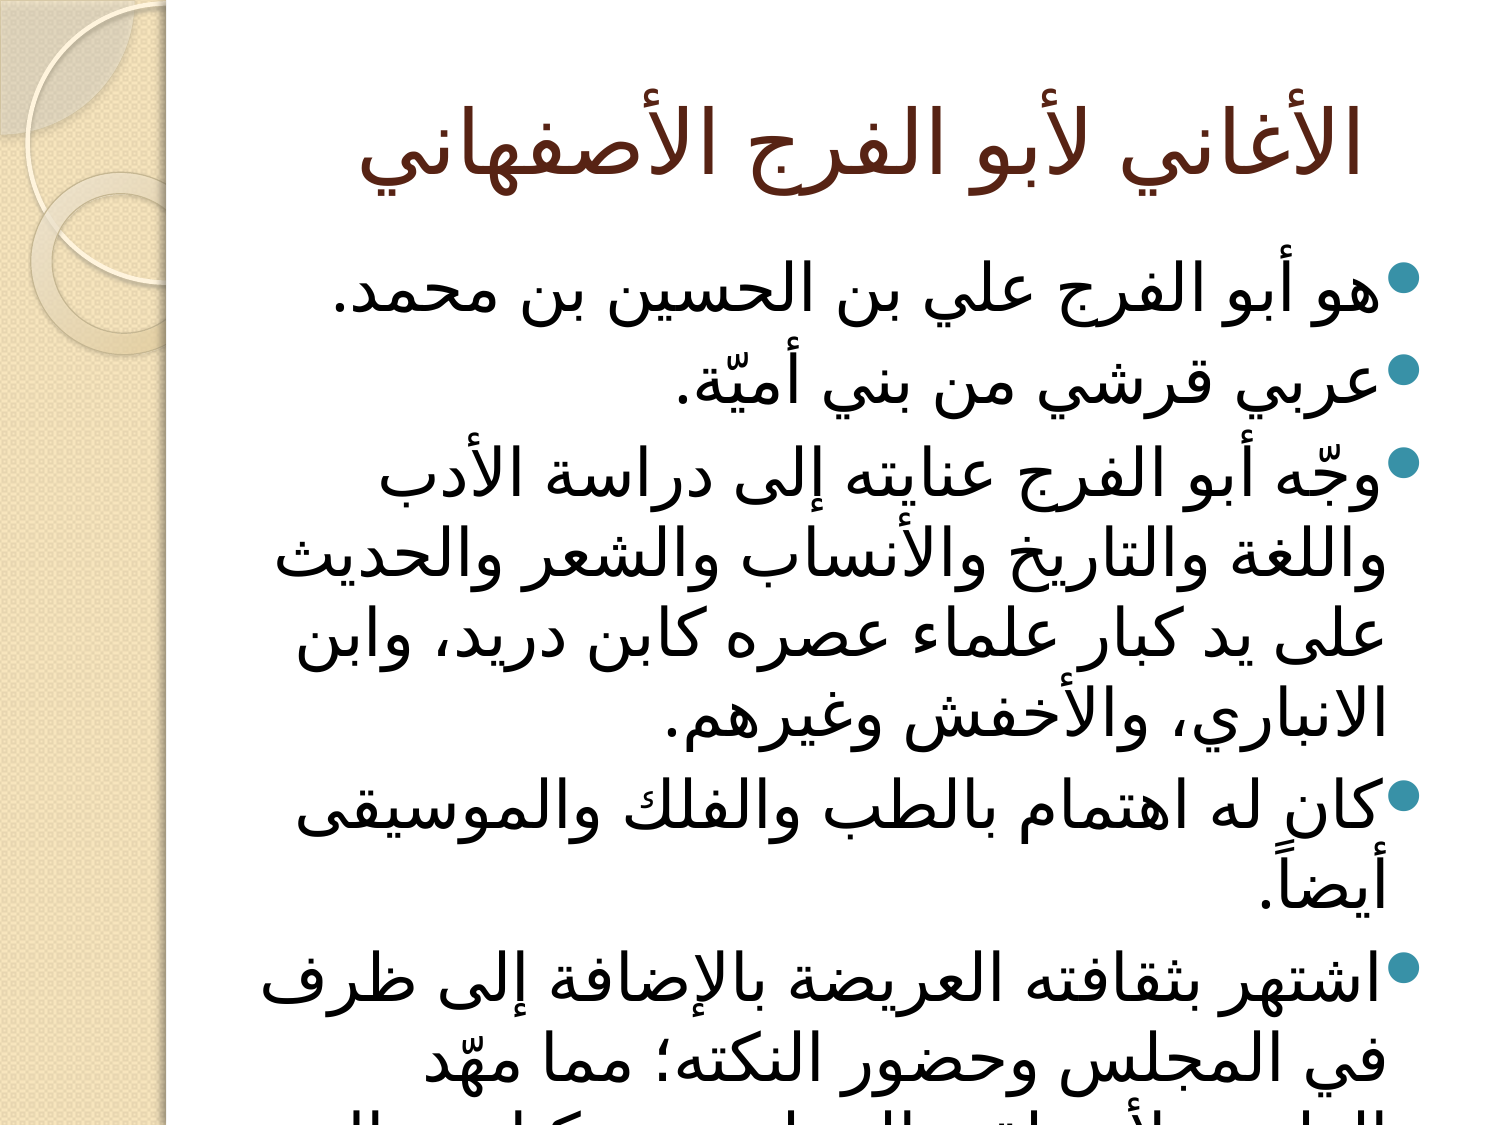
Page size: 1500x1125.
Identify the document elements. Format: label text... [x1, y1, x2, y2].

title الأغاني لأبو الفرج الأصفهاني [235, 45, 1466, 233]
list هو أبو الفرج علي بن الحسين بن محمد. عربي قرشي من بني أميّة. وجّه أبو الفرج عنايته إلى دراسة الأدب واللغة والتاريخ والأنساب والشعر والحديث على يد كبار علماء عصره كابن دريد، وابن الانباري، والأخفش وغيرهم. كان له اهتمام بالطب والفلك والموسيقى أيضاً. اشتهر بثقافته العريضة بالإضافة إلى ظرف في المجلس وحضور النكته؛ مما مهّد الطريق لأن يلقى الحظوة عند كبار رجال عصره. [235, 237, 1466, 1025]
